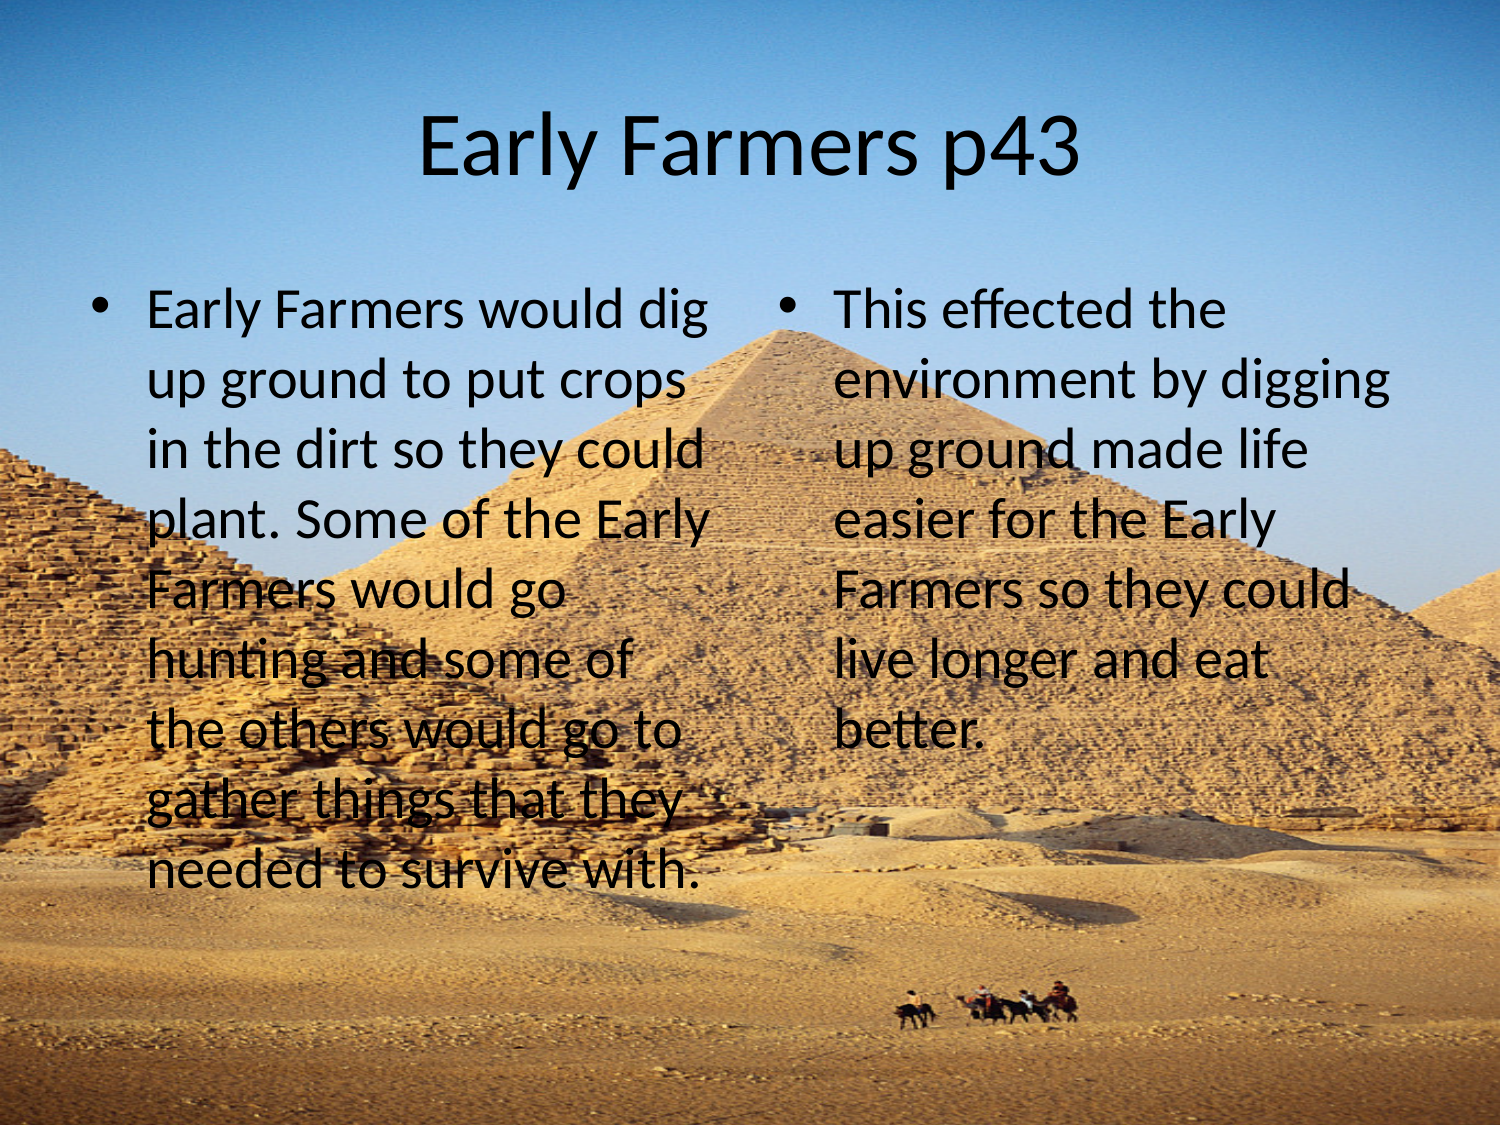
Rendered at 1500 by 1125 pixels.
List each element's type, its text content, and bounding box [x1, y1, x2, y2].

list Early Farmers would dig up ground to put crops in the dirt so they could plant. Some of the Early Farmers would go hunting and some of the others would go to gather things that they needed to survive with. [75, 262, 738, 1005]
title Early Farmers p43 [75, 45, 1425, 233]
picture [0, 0, 1500, 1125]
list This effected the environment by digging up ground made life easier for the Early Farmers so they could live longer and eat better. [762, 262, 1425, 1005]
